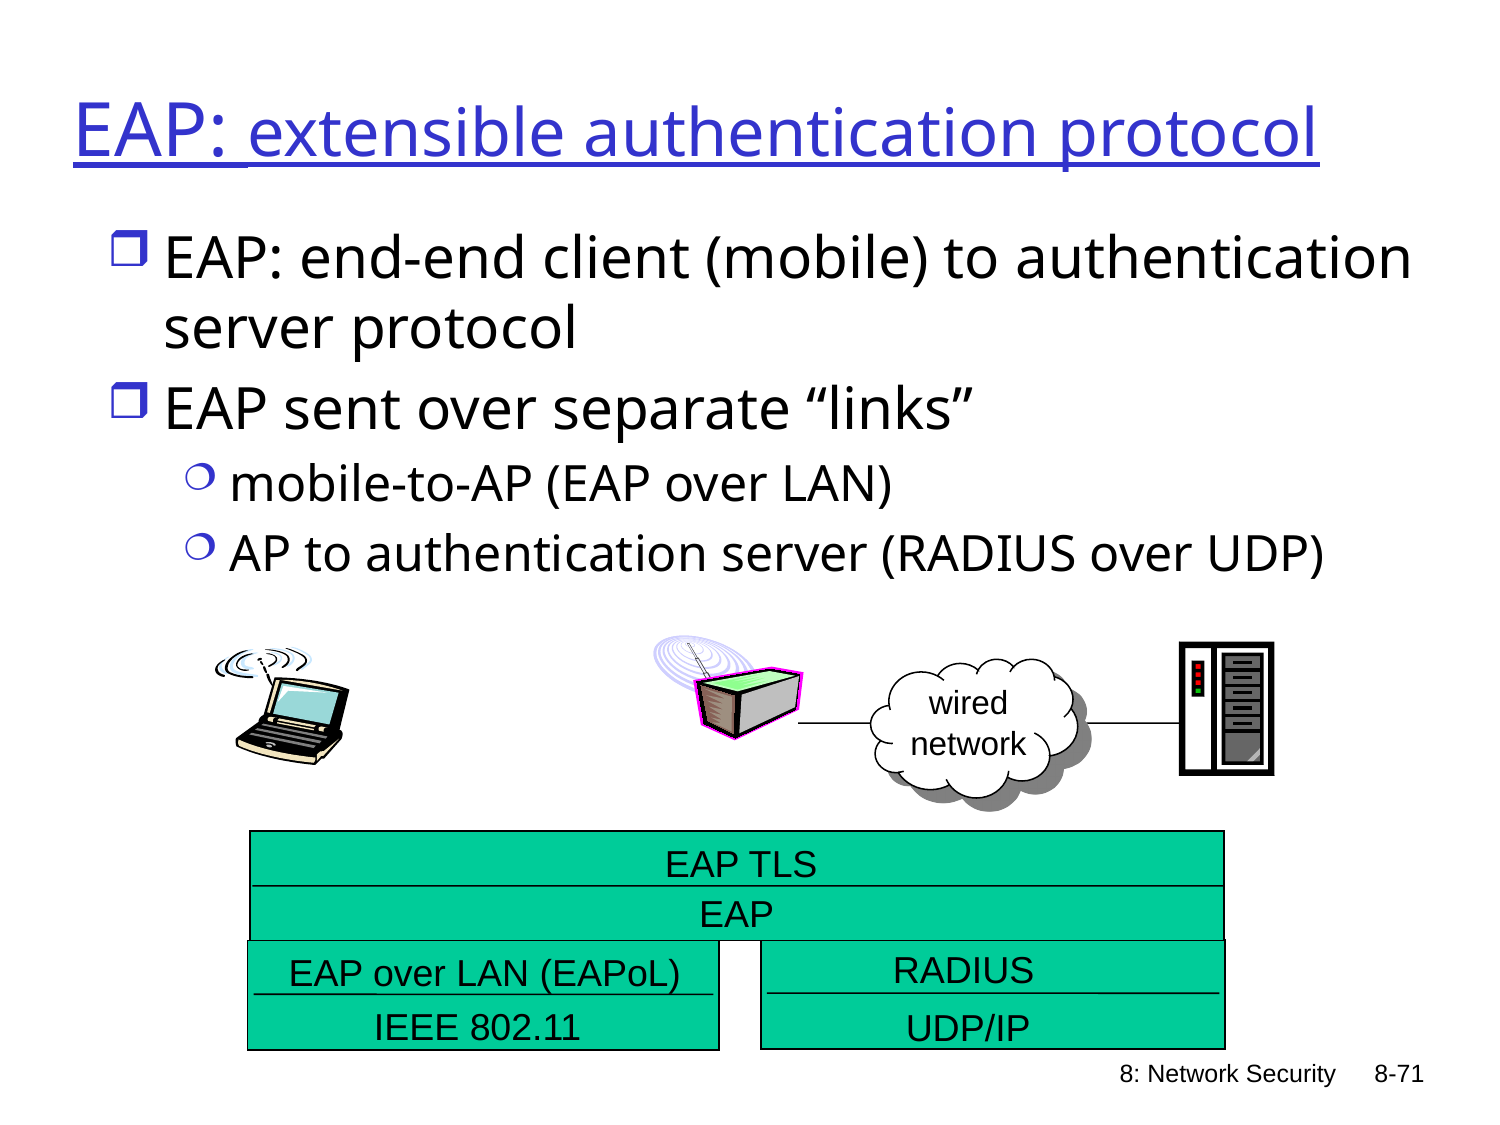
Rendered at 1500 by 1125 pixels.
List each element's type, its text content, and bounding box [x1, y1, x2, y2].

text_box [693, 565, 913, 741]
slide_number 8-71 [1320, 1050, 1440, 1099]
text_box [760, 939, 1225, 1050]
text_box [653, 635, 693, 704]
picture [1178, 640, 1276, 778]
list EAP: end-end client (mobile) to authentication server protocol EAP sent over separate “links” mobile-to-AP (EAP over LAN) AP to authentication server (RADIUS over UDP) [92, 212, 1448, 975]
title EAP: extensible authentication protocol [57, 33, 1426, 221]
text_box IEEE 802.11 [359, 1051, 607, 1055]
footer 8: Network Security [876, 1050, 1352, 1125]
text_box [214, 645, 350, 766]
text_box UDP/IP [891, 1050, 1046, 1057]
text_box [247, 940, 719, 1051]
